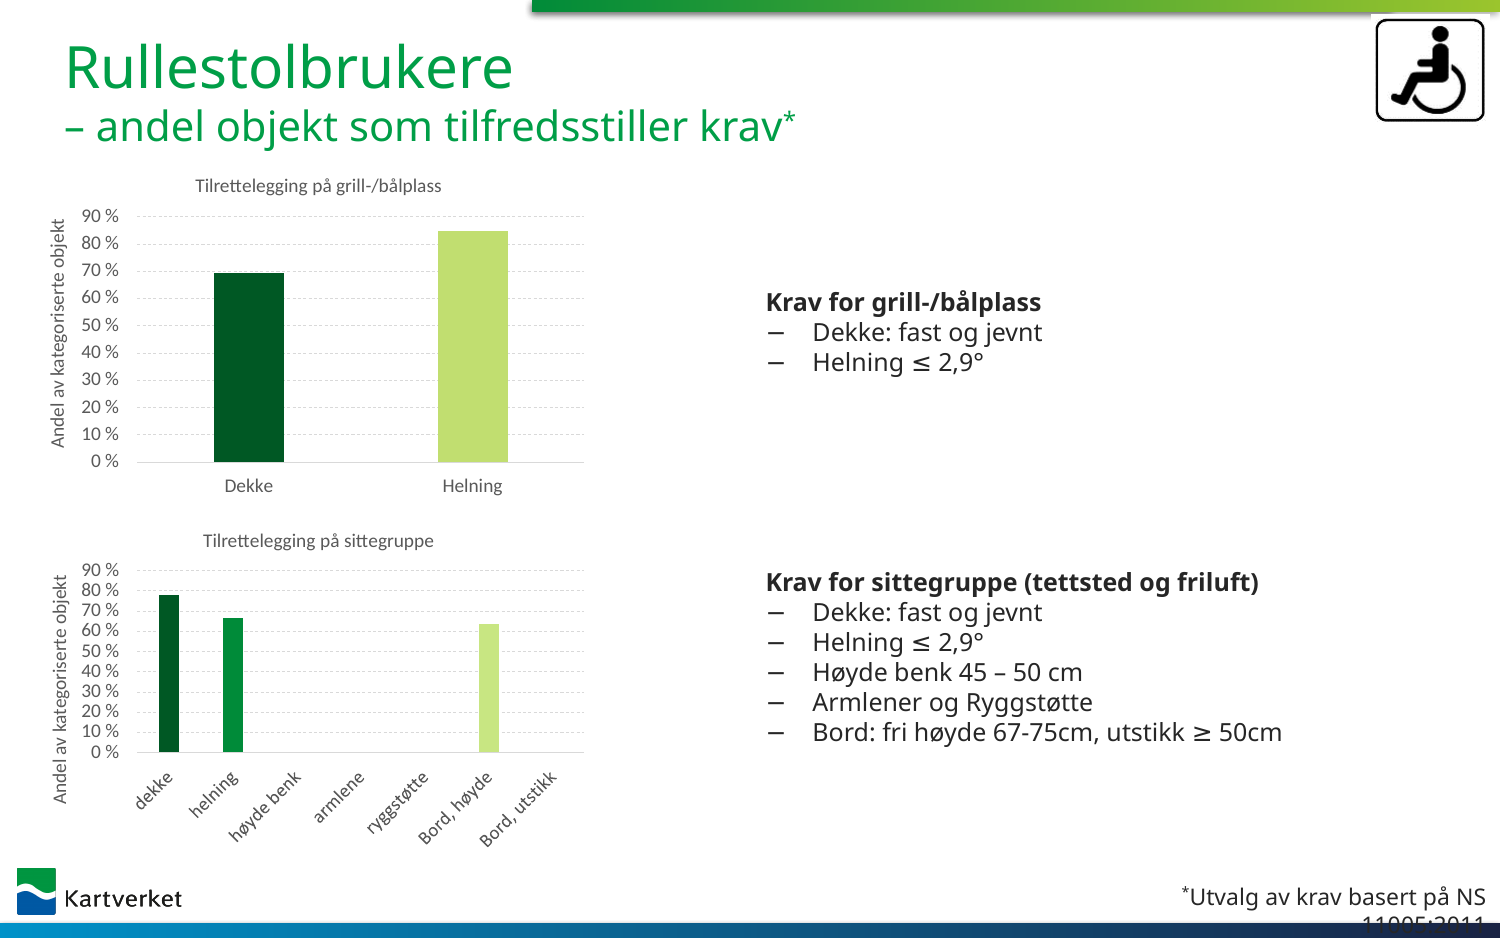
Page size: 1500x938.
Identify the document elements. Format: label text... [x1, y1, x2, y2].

picture [1371, 13, 1491, 127]
text_box Krav for grill-/bålplass Dekke: fast og jevnt Helning ≤ 2,9° [750, 279, 1452, 384]
text_box Krav for sittegruppe (tettsted og friluft) Dekke: fast og jevnt Helning ≤ 2,9° Høyde benk 45 – 50 cm Armlener og Ryggstøtte Bord: fri høyde 67-75cm, utstikk ≥ 50cm [750, 559, 1500, 754]
picture [41, 166, 596, 505]
picture [41, 520, 596, 859]
text_box Rullestolbrukere – andel objekt som tilfredsstiller krav* [49, 14, 1431, 158]
text_box *Utvalg av krav basert på NS 11005:2011 [1068, 873, 1500, 938]
